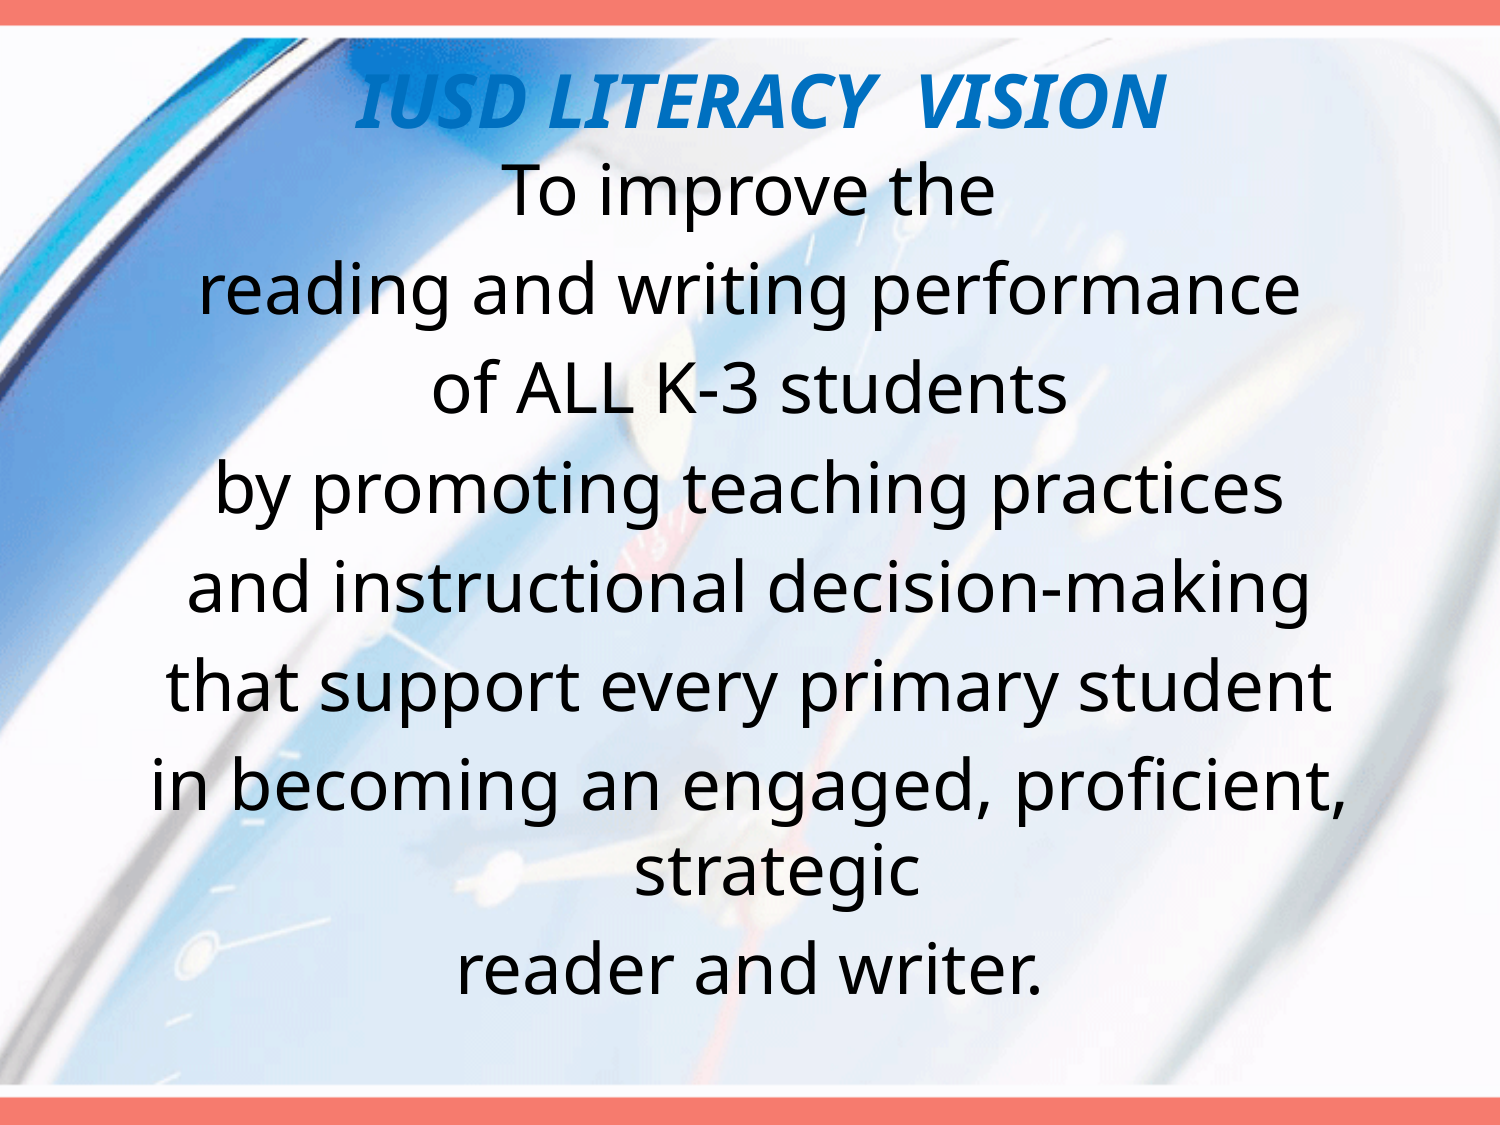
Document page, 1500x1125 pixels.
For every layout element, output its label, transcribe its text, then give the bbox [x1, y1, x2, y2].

title IUSD LITERACY VISION [124, 49, 1401, 137]
picture [0, 0, 1500, 1125]
list To improve the reading and writing performance of ALL K-3 students by promoting teaching practices and instructional decision-making that support every primary student in becoming an engaged, proficient, strategic reader and writer. [49, 137, 1451, 1051]
